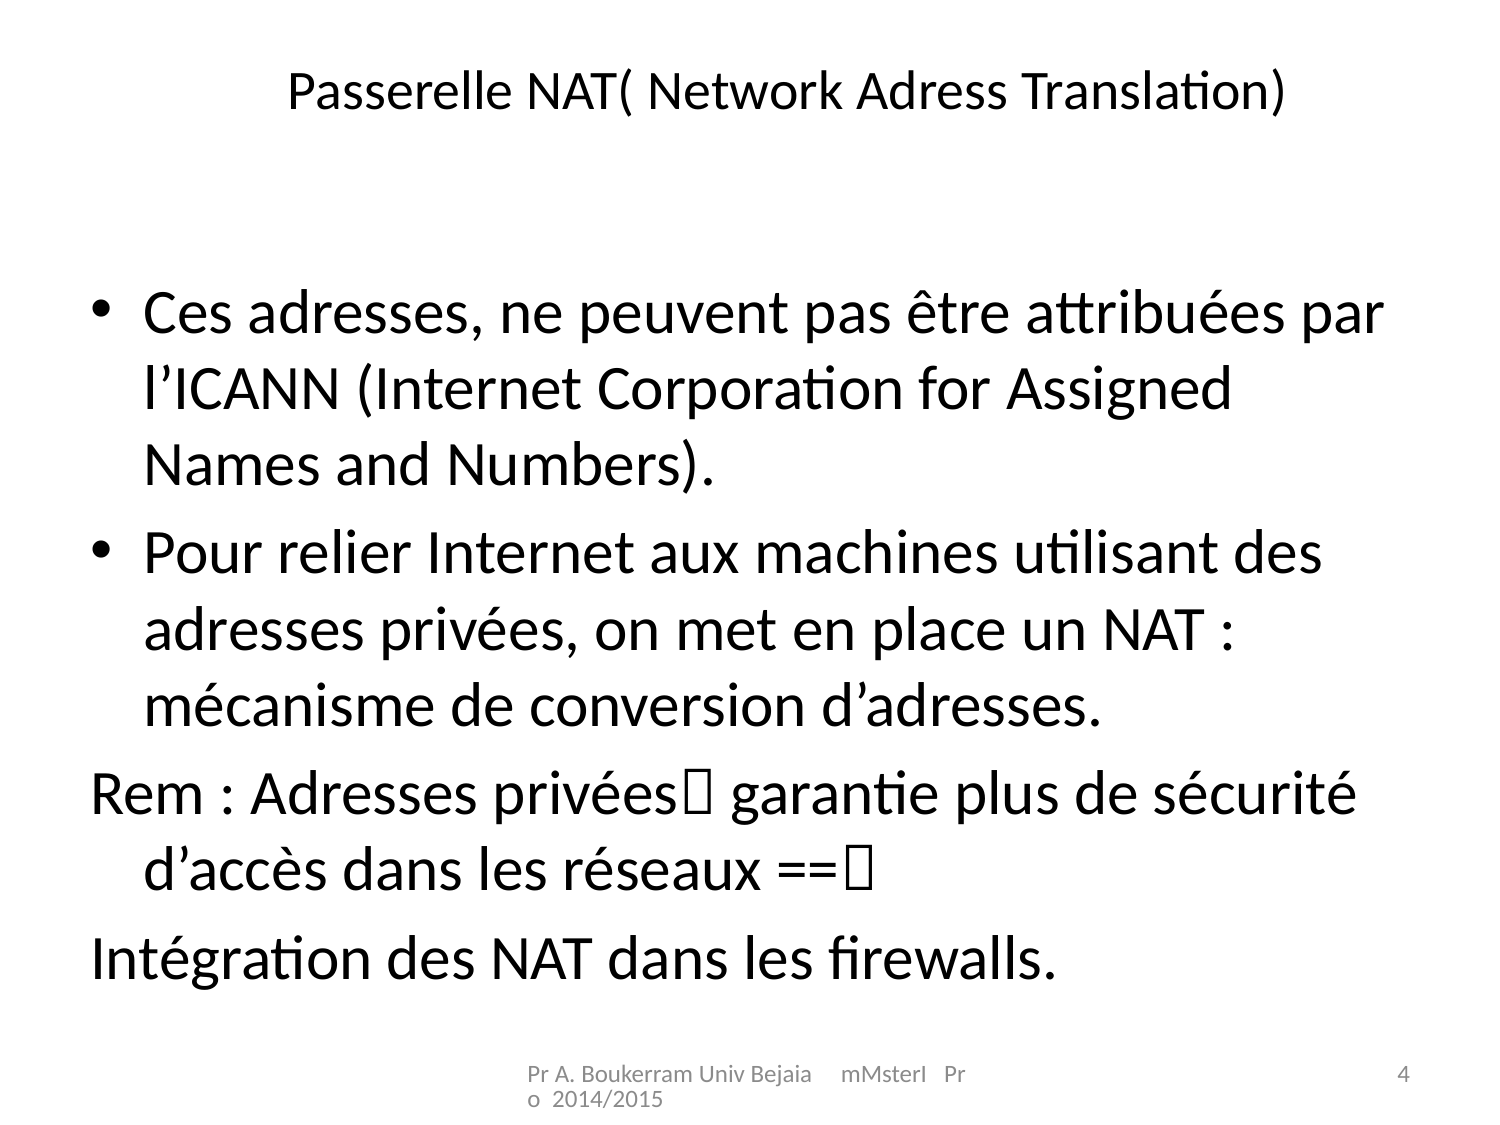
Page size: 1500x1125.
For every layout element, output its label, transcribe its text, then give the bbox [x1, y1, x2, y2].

slide_number 4 [1074, 1042, 1425, 1103]
footer Pr A. Boukerram Univ Bejaia mMsterI Pro 2014/2015 [512, 1042, 988, 1103]
list Ces adresses, ne peuvent pas être attribuées par l’ICANN (Internet Corporation for Assigned Names and Numbers). Pour relier Internet aux machines utilisant des adresses privées, on met en place un NAT : mécanisme de conversion d’adresses. Rem : Adresses privées garantie plus de sécurité d’accès dans les réseaux == Intégration des NAT dans les firewalls. [75, 262, 1425, 1005]
title Passerelle NAT( Network Adress Translation) [152, 45, 1425, 129]
